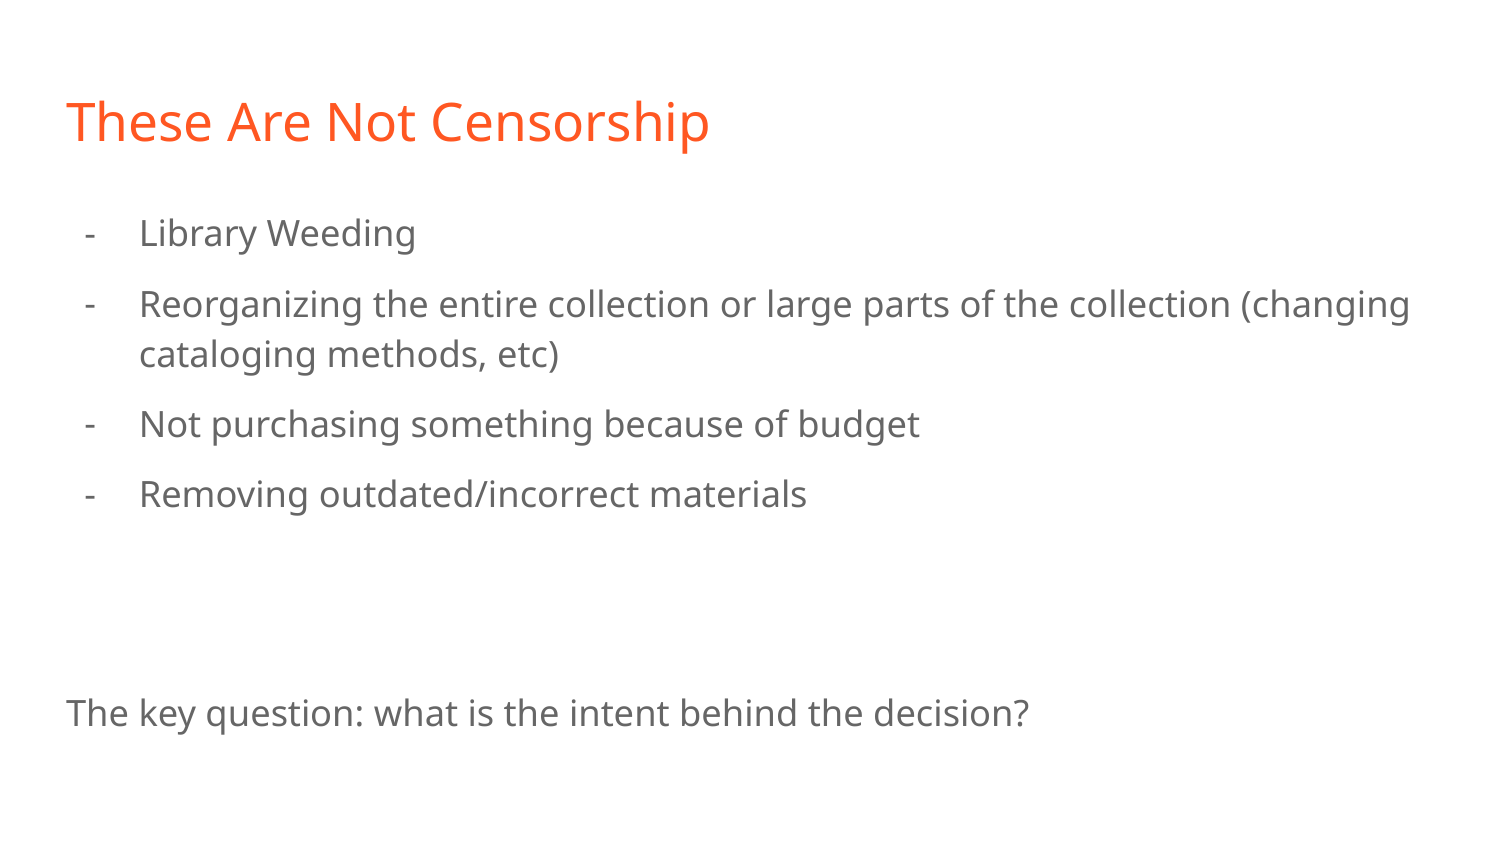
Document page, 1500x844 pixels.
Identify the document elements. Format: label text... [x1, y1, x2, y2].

title These Are Not Censorship [51, 72, 1449, 167]
list Library Weeding Reorganizing the entire collection or large parts of the collection (changing cataloging methods, etc) Not purchasing something because of budget Removing outdated/incorrect materials The key question: what is the intent behind the decision? [51, 189, 1449, 750]
